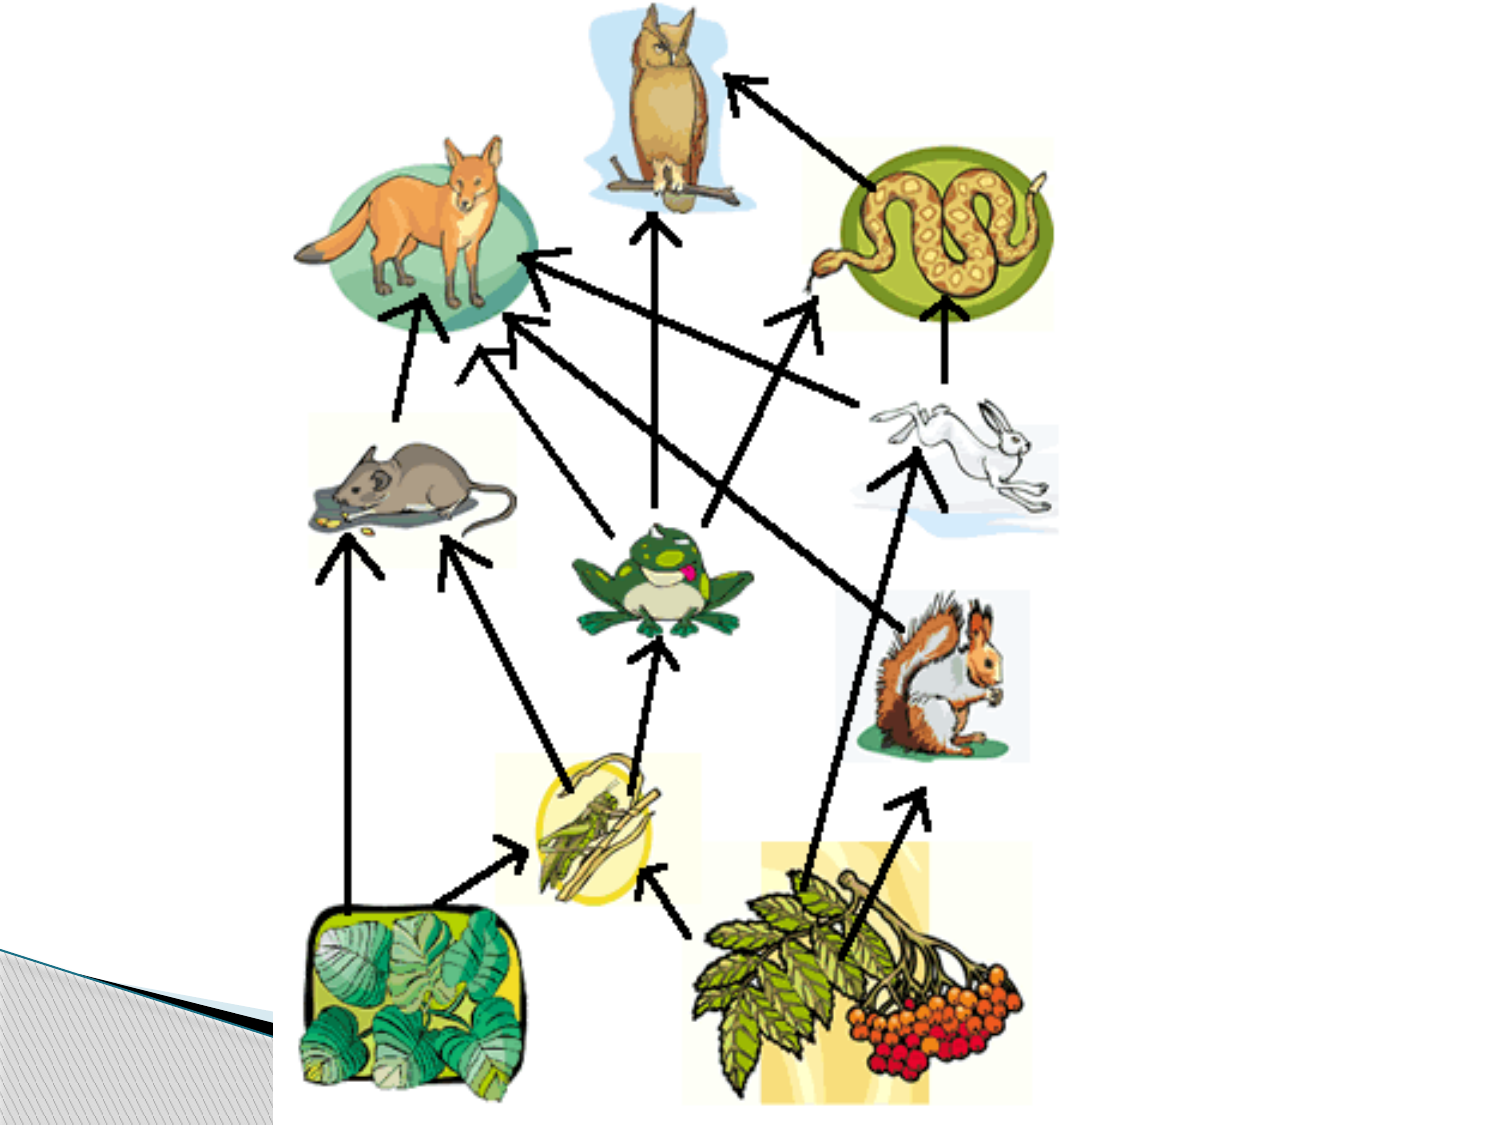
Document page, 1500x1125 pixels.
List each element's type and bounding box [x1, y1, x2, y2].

text_box [273, 0, 1227, 1125]
